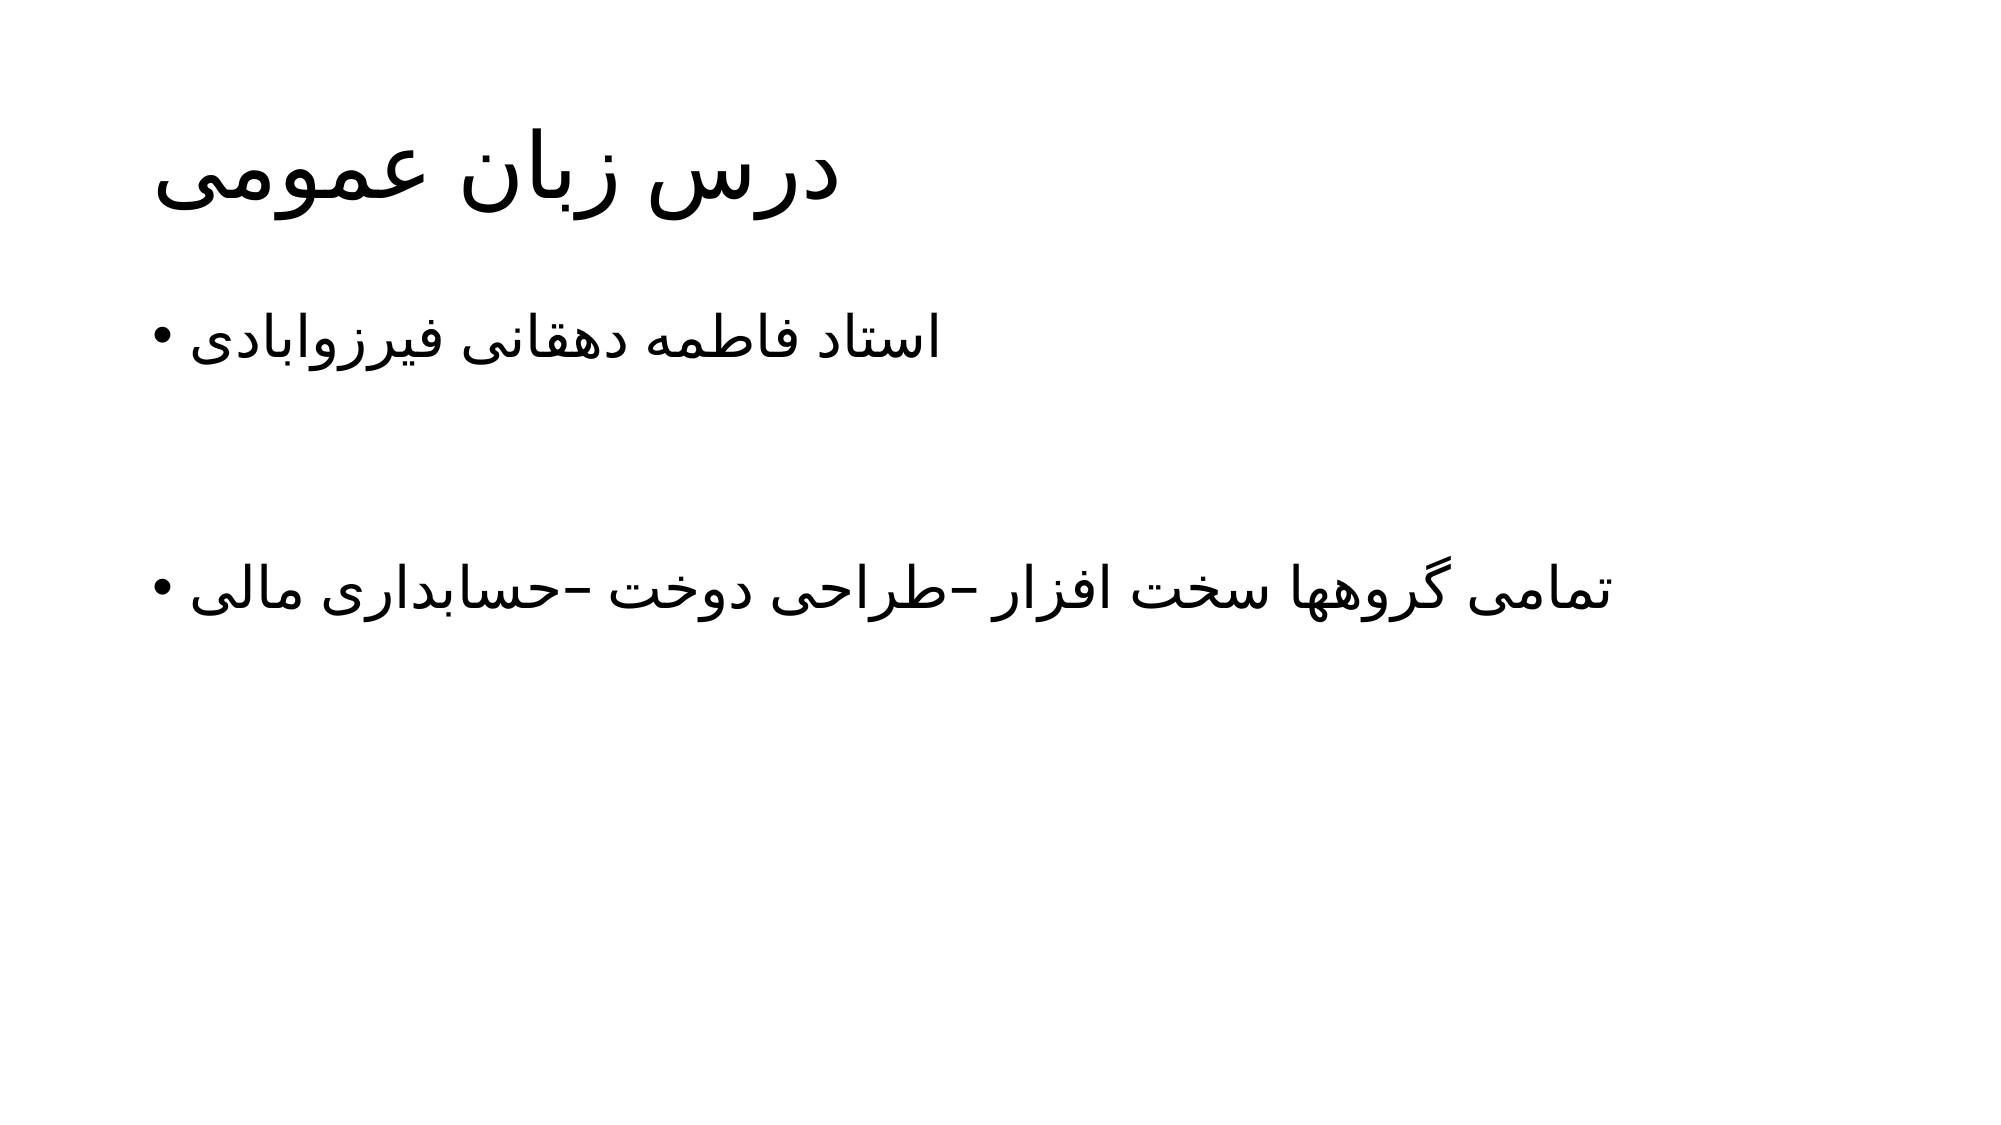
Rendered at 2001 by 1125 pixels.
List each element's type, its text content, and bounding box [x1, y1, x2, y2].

title درس زبان عمومی [137, 59, 1863, 278]
list استاد فاطمه دهقانی فیرزوابادی تمامی گروهها سخت افزار –طراحی دوخت –حسابداری مالی [137, 299, 1863, 1014]
